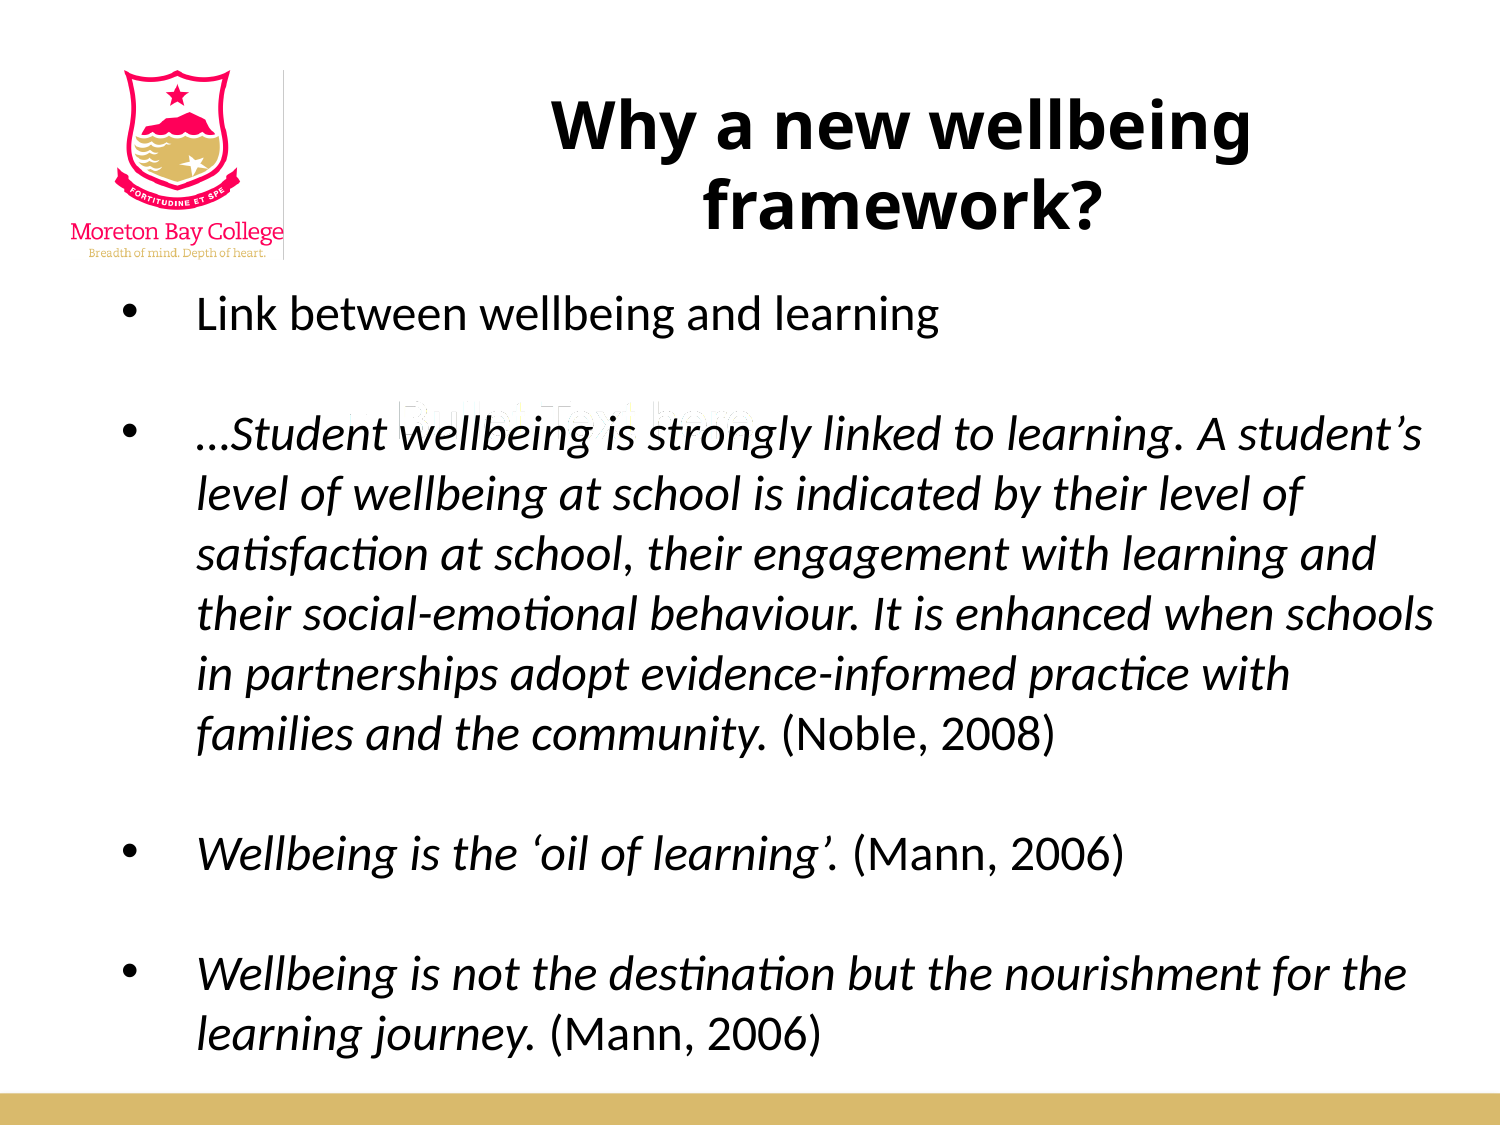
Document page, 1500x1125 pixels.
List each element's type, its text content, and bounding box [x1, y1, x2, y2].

picture [0, 0, 1500, 1093]
title Why a new wellbeing framework? [339, 63, 1467, 251]
text_box Link between wellbeing and learning …Student wellbeing is strongly linked to learning. A student’s level of wellbeing at school is indicated by their level of satisfaction at school, their engagement with learning and their social-emotional behaviour. It is enhanced when schools in partnerships adopt evidence-informed practice with families and the community. (Noble, 2008) Wellbeing is the ‘oil of learning’. (Mann, 2006) Wellbeing is not the destination but the nourishment for the learning journey. (Mann, 2006) [31, 272, 1467, 1125]
